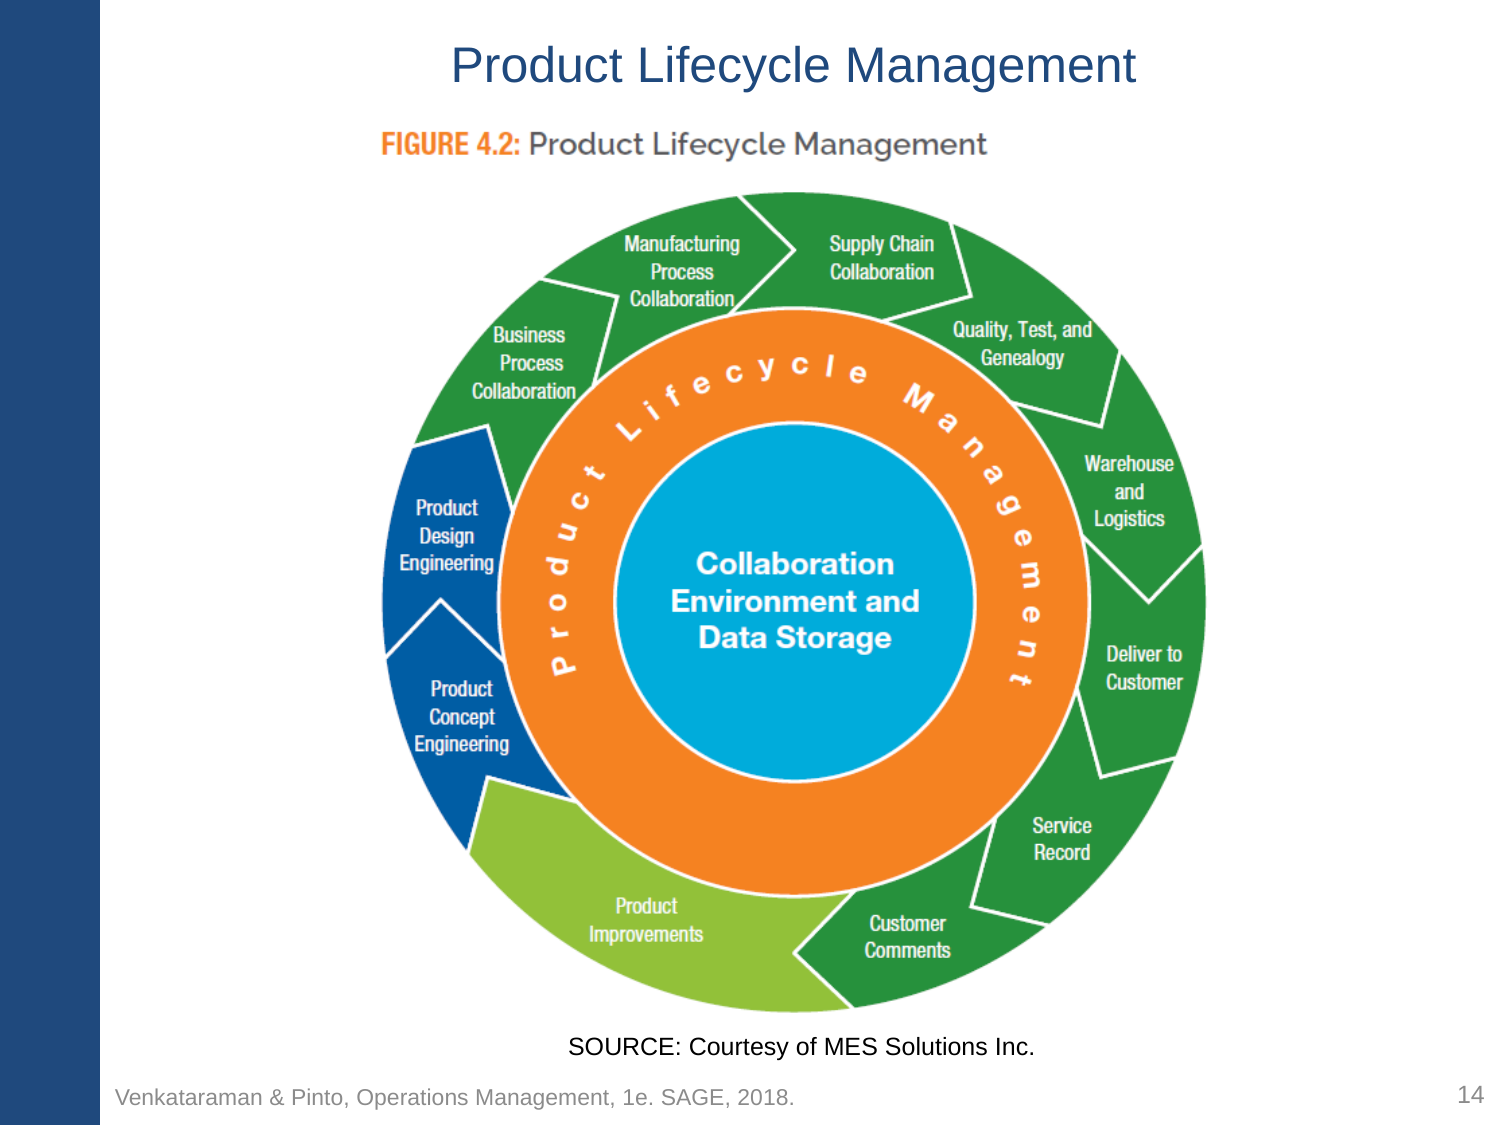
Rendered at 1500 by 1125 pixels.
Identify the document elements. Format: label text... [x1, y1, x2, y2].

title Product Lifecycle Management [162, 1, 1425, 125]
picture [374, 112, 1231, 1026]
footer Venkataraman & Pinto, Operations Management, 1e. SAGE, 2018. [99, 1074, 1250, 1125]
slide_number 14 [1425, 1063, 1500, 1124]
text_box SOURCE: Courtesy of MES Solutions Inc. [553, 1035, 1052, 1068]
